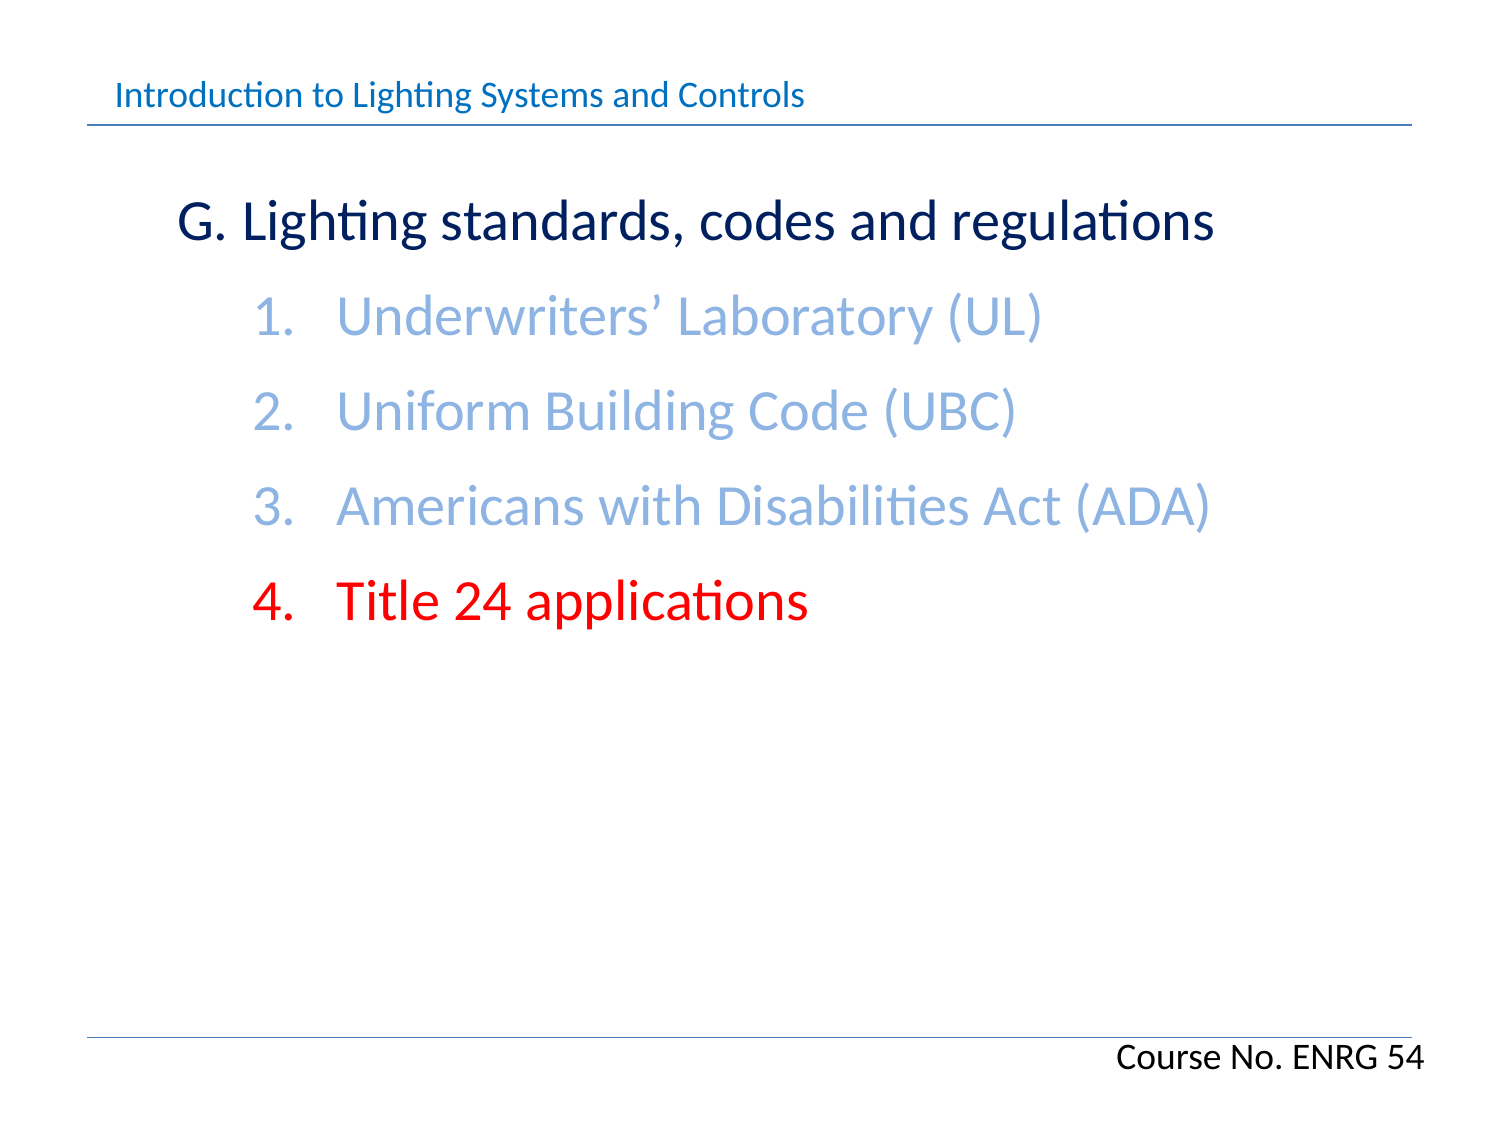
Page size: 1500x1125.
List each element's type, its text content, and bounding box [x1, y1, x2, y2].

text_box Introduction to Lighting Systems and Controls [99, 62, 838, 123]
text_box Course No. ENRG 54 [1101, 1024, 1441, 1085]
text_box G. Lighting standards, codes and regulations Underwriters’ Laboratory (UL) Uniform Building Code (UBC) Americans with Disabilities Act (ADA) Title 24 applications [162, 174, 1275, 735]
